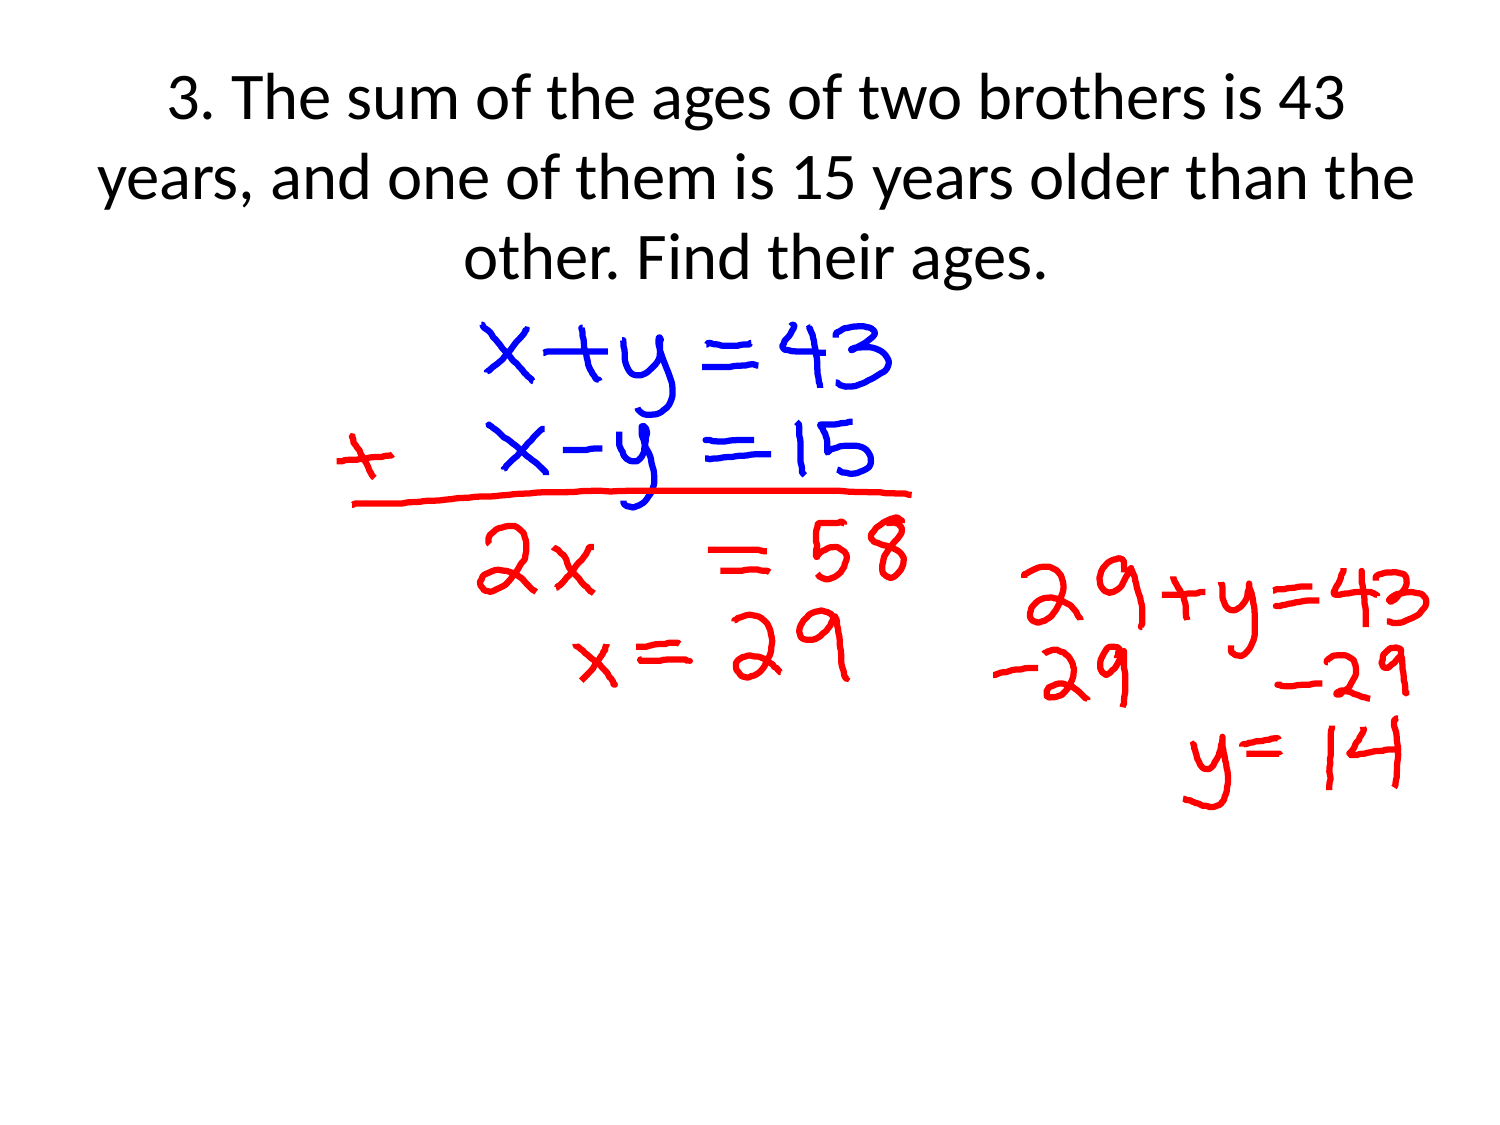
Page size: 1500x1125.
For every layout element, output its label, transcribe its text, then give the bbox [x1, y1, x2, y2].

text_box [1182, 736, 1229, 808]
text_box [574, 643, 595, 663]
text_box [819, 421, 872, 475]
text_box [1183, 591, 1206, 596]
text_box [503, 428, 545, 470]
text_box [1241, 737, 1280, 747]
text_box [622, 336, 674, 416]
text_box [543, 350, 584, 354]
text_box [1276, 682, 1323, 687]
text_box [479, 525, 537, 593]
text_box [1348, 726, 1396, 756]
text_box [1023, 565, 1082, 624]
text_box [1172, 576, 1189, 621]
text_box [555, 546, 594, 589]
text_box [363, 460, 376, 479]
text_box [704, 439, 755, 443]
text_box [816, 345, 826, 354]
text_box [1332, 568, 1363, 596]
text_box [521, 451, 547, 476]
text_box [622, 500, 648, 509]
text_box [487, 423, 521, 452]
text_box [351, 435, 364, 457]
text_box [1275, 599, 1320, 607]
text_box [486, 328, 529, 373]
text_box [733, 613, 781, 679]
text_box [352, 489, 912, 506]
text_box [1380, 646, 1408, 694]
text_box [870, 516, 905, 579]
text_box [1360, 570, 1367, 628]
text_box [562, 447, 603, 451]
text_box [795, 421, 806, 476]
text_box [639, 658, 687, 662]
text_box [580, 644, 608, 682]
text_box [798, 609, 848, 680]
text_box [1220, 582, 1256, 657]
text_box [1098, 557, 1144, 628]
text_box [1393, 717, 1399, 788]
text_box [1099, 646, 1127, 708]
text_box [834, 325, 890, 388]
text_box [720, 568, 771, 573]
text_box [552, 546, 572, 571]
text_box [1328, 725, 1333, 791]
text_box [781, 324, 814, 353]
text_box [336, 453, 394, 462]
text_box [993, 667, 1039, 676]
text_box [596, 662, 616, 686]
text_box [1325, 654, 1371, 700]
text_box [636, 641, 680, 648]
text_box [1043, 648, 1089, 701]
title 3. The sum of the ages of two brothers is 43 years, and one of them is 15 years older than the other. Find their ages. [75, 45, 1438, 300]
text_box [808, 326, 821, 388]
text_box [572, 571, 595, 594]
text_box [618, 425, 656, 490]
text_box [580, 326, 601, 382]
text_box [1374, 571, 1428, 624]
text_box [702, 363, 759, 368]
text_box [815, 520, 848, 581]
text_box [1273, 585, 1313, 592]
text_box [1364, 585, 1378, 597]
text_box [706, 342, 752, 347]
text_box [508, 354, 534, 382]
text_box [481, 324, 506, 353]
text_box [1246, 752, 1281, 756]
text_box [705, 453, 772, 460]
